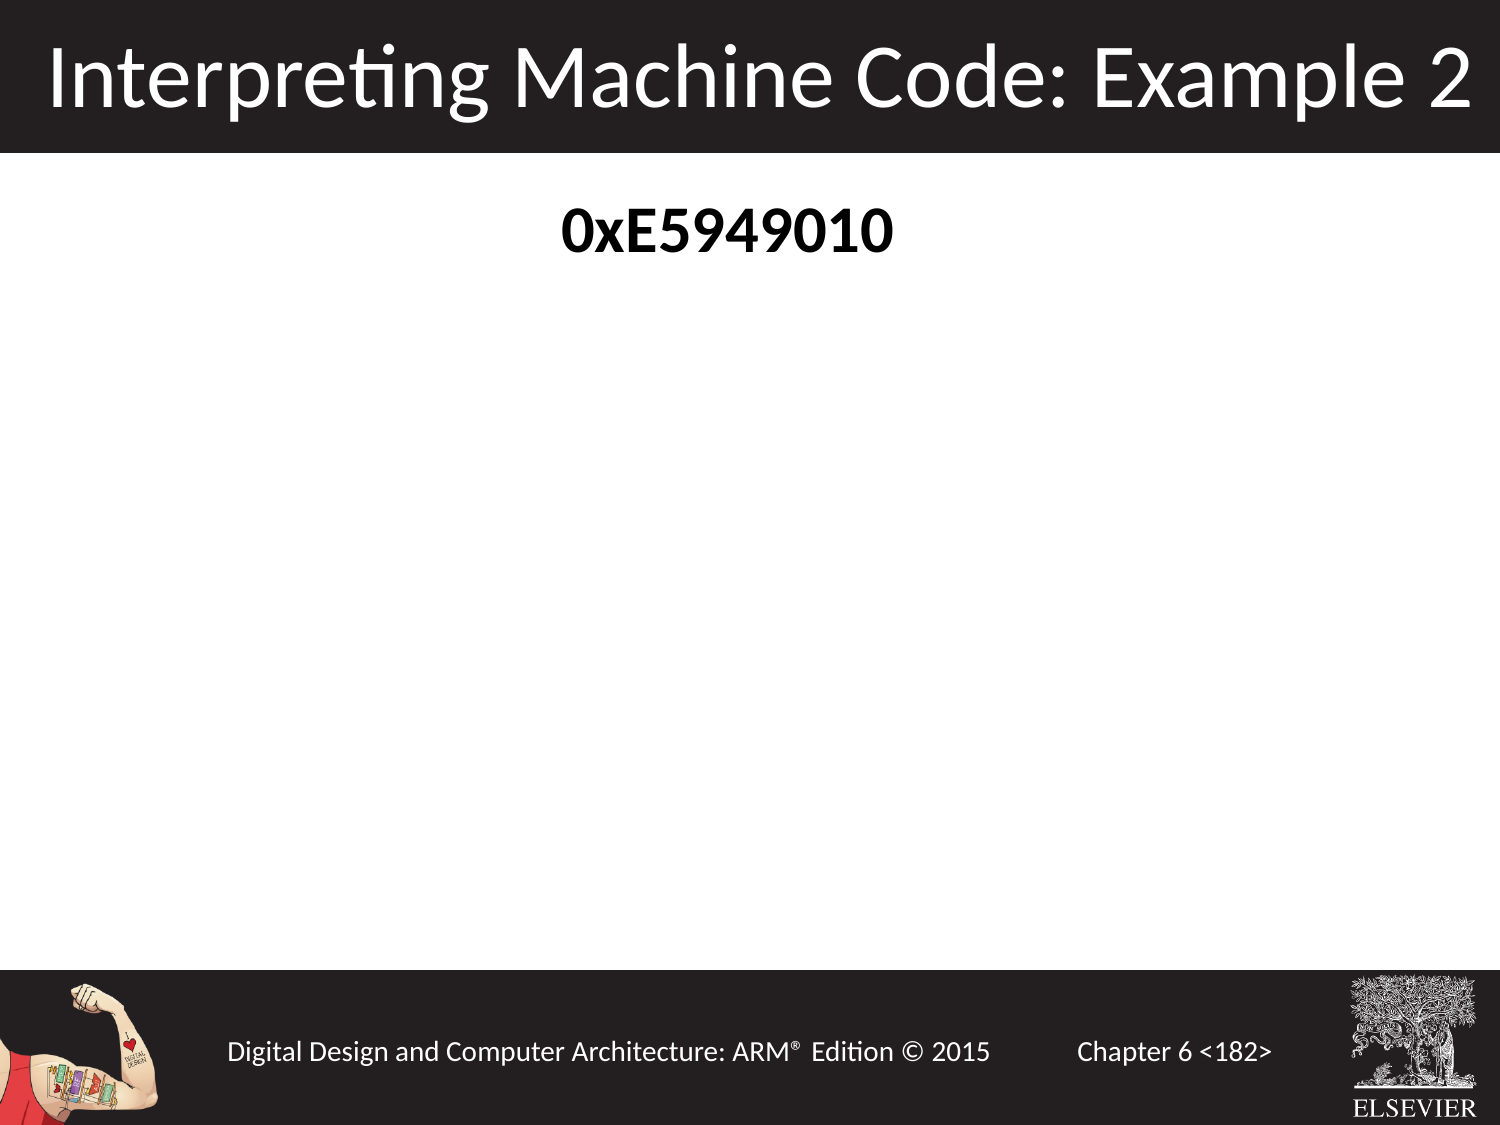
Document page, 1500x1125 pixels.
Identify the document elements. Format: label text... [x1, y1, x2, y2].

text_box Interpreting Machine Code: Example 2 [31, 8, 1500, 133]
picture [1350, 974, 1477, 1117]
picture [0, 979, 163, 1125]
text_box 0xE5949010 [44, 187, 1412, 1000]
